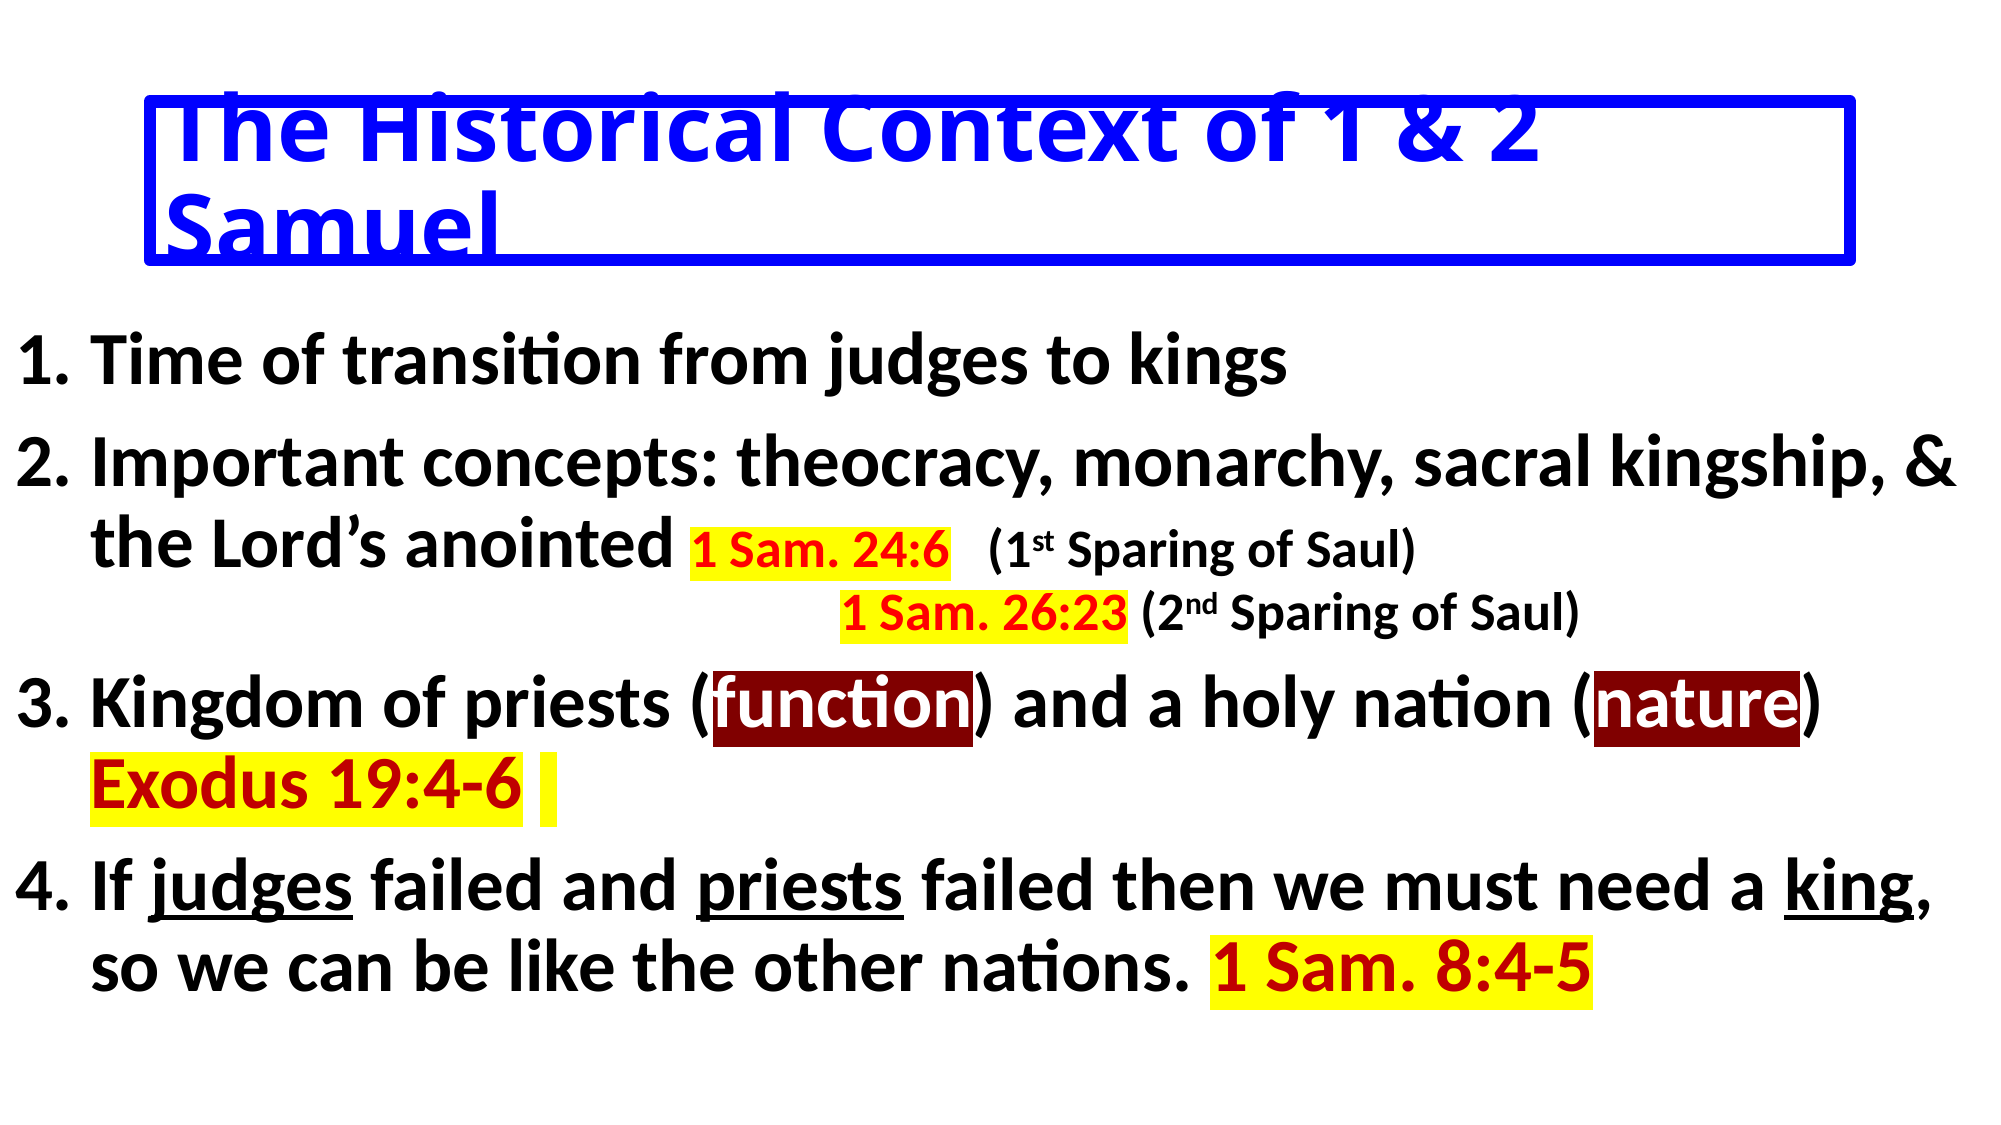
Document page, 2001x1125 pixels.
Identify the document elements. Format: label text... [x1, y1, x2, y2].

list Time of transition from judges to kings Important concepts: theocracy, monarchy, sacral kingship, & the Lord’s anointed 1 Sam. 24:6 (1st Sparing of Saul) 1 Sam. 26:23 (2nd Sparing of Saul) Kingdom of priests (function) and a holy nation (nature) Exodus 19:4-6 If judges failed and priests failed then we must need a king, so we can be like the other nations. 1 Sam. 8:4-5 [0, 312, 2000, 1092]
title The Historical Context of 1 & 2 Samuel [149, 101, 1851, 261]
